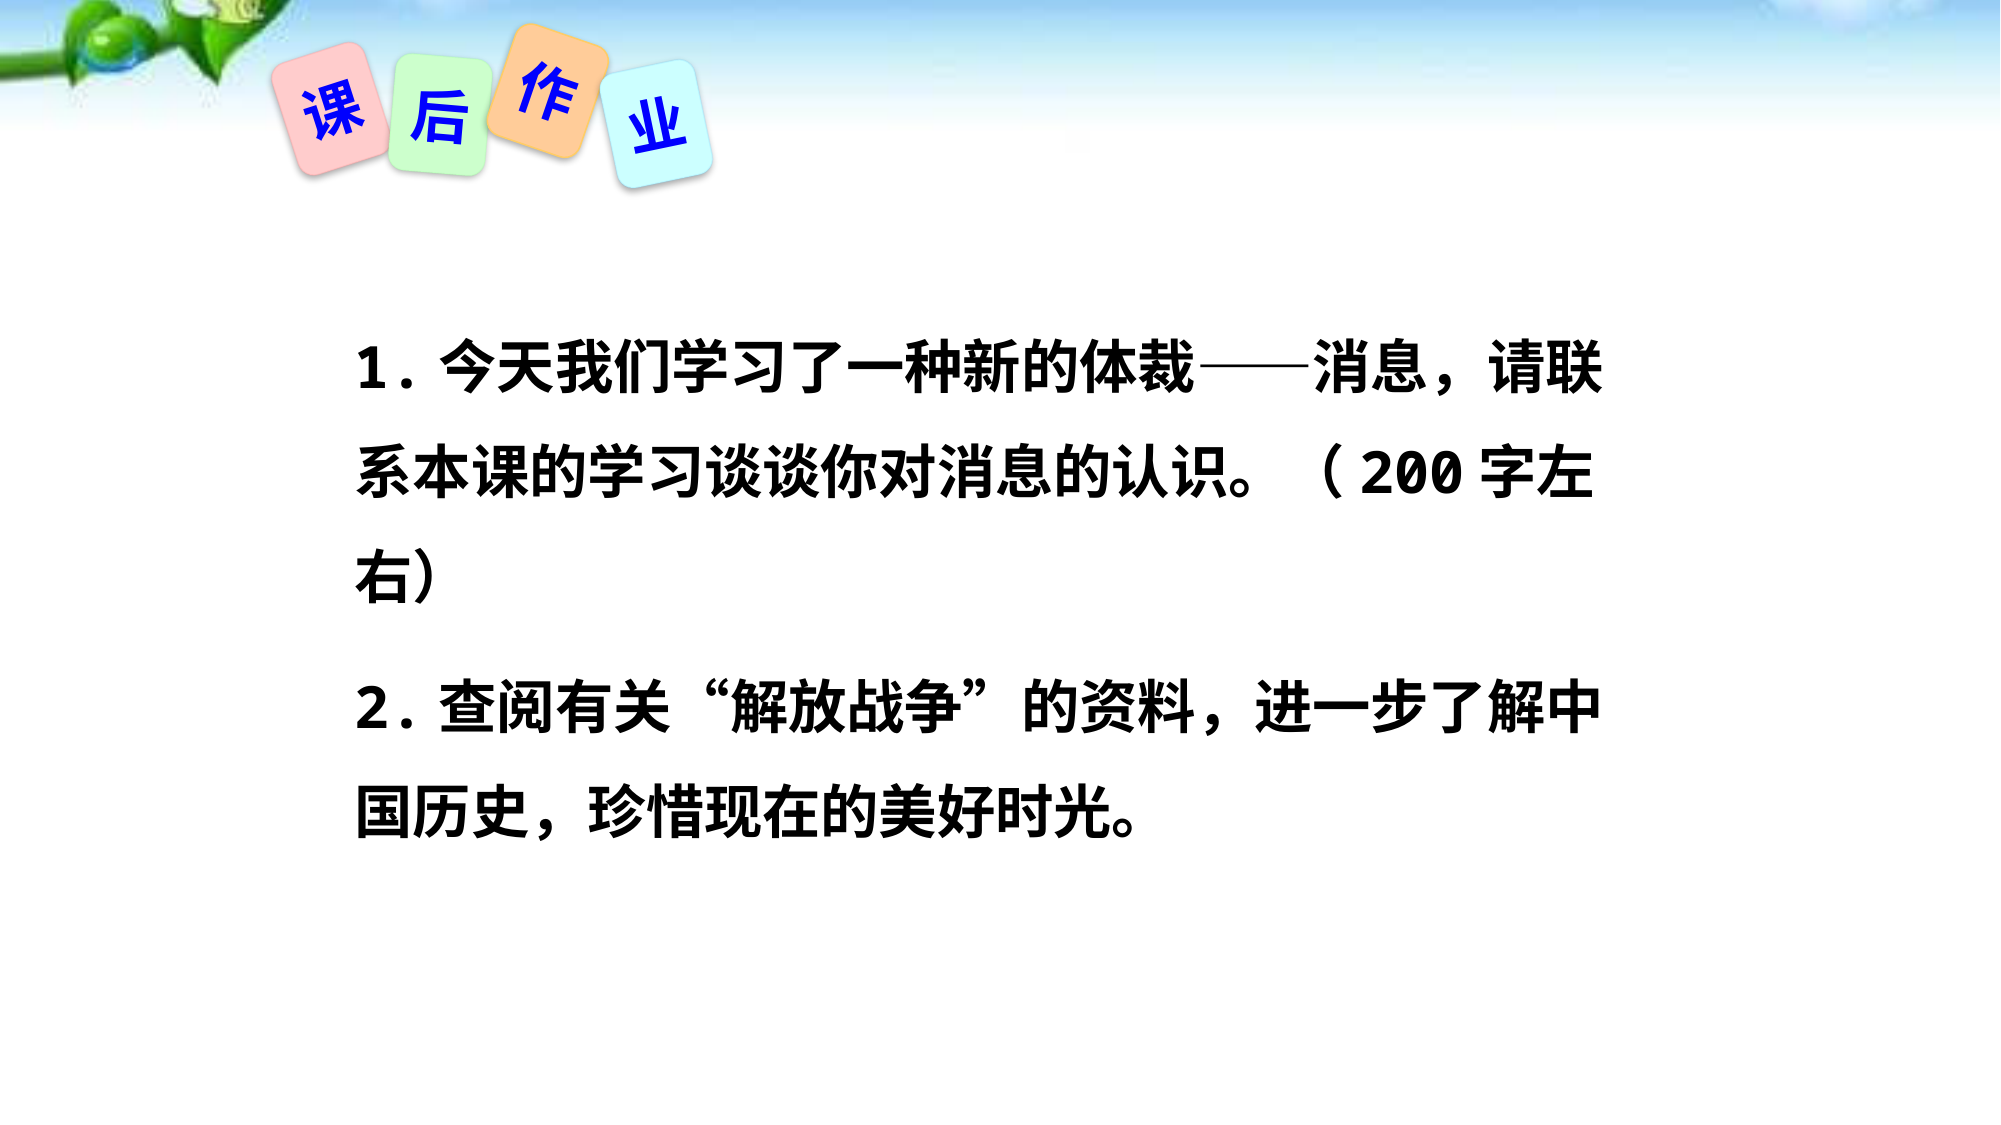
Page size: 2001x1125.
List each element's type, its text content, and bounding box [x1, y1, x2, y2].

picture [0, 0, 2001, 1125]
text_box 1.今天我们学习了一种新的体裁——消息，请联系本课的学习谈谈你对消息的认识。（200字左右） 2.查阅有关“解放战争”的资料，进一步了解中国历史，珍惜现在的美好时光。 [340, 288, 1663, 853]
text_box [282, 31, 705, 183]
